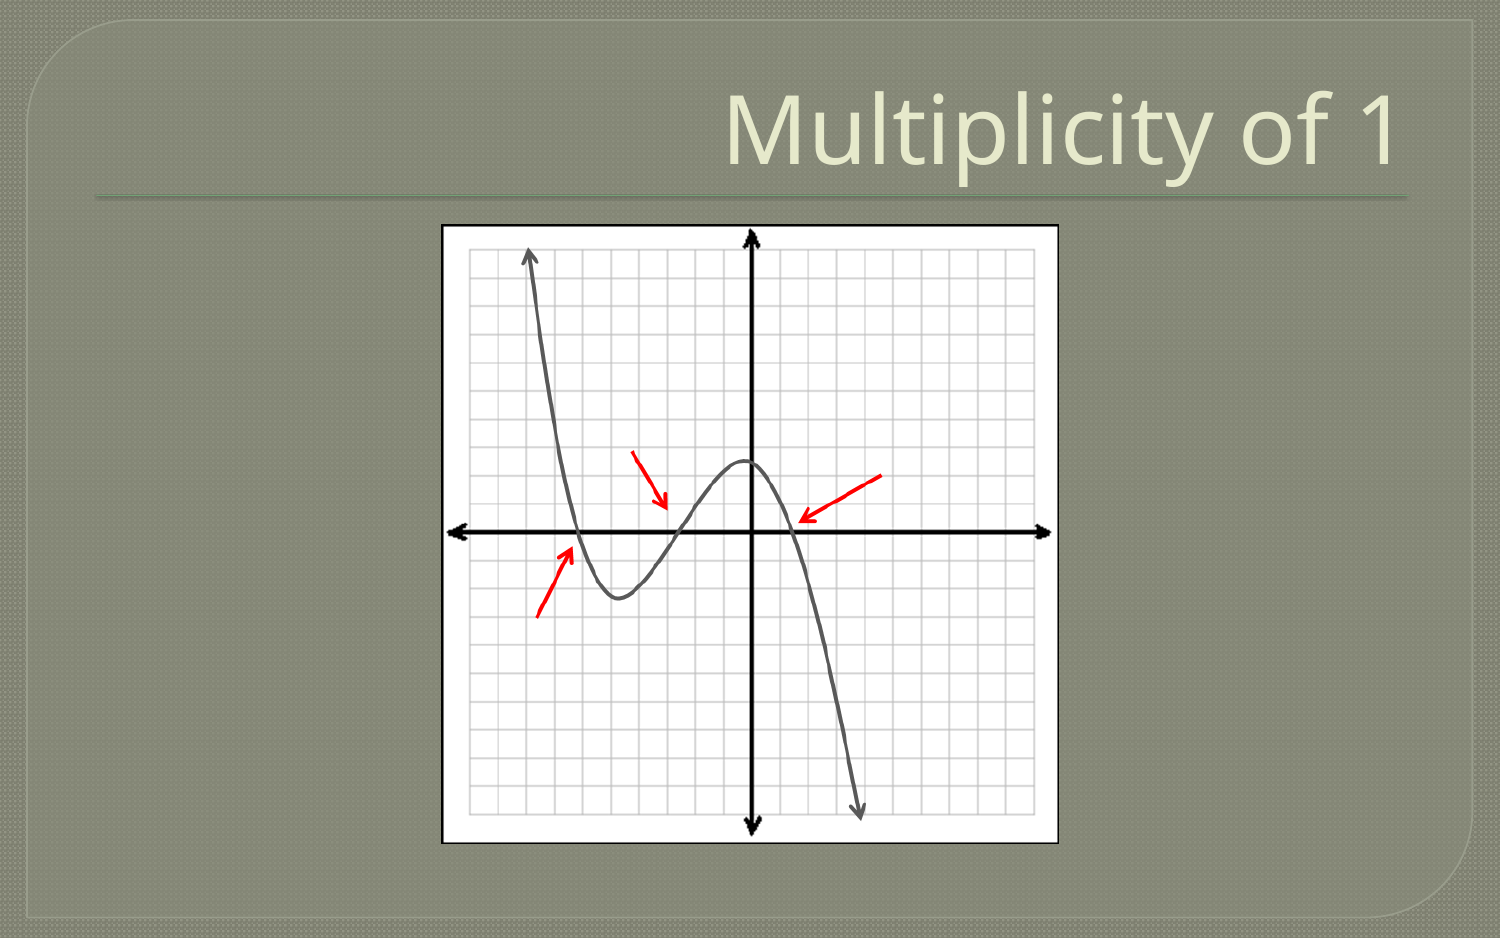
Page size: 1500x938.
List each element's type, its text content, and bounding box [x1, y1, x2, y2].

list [440, 224, 1060, 844]
title Multiplicity of 1 [75, 34, 1425, 191]
